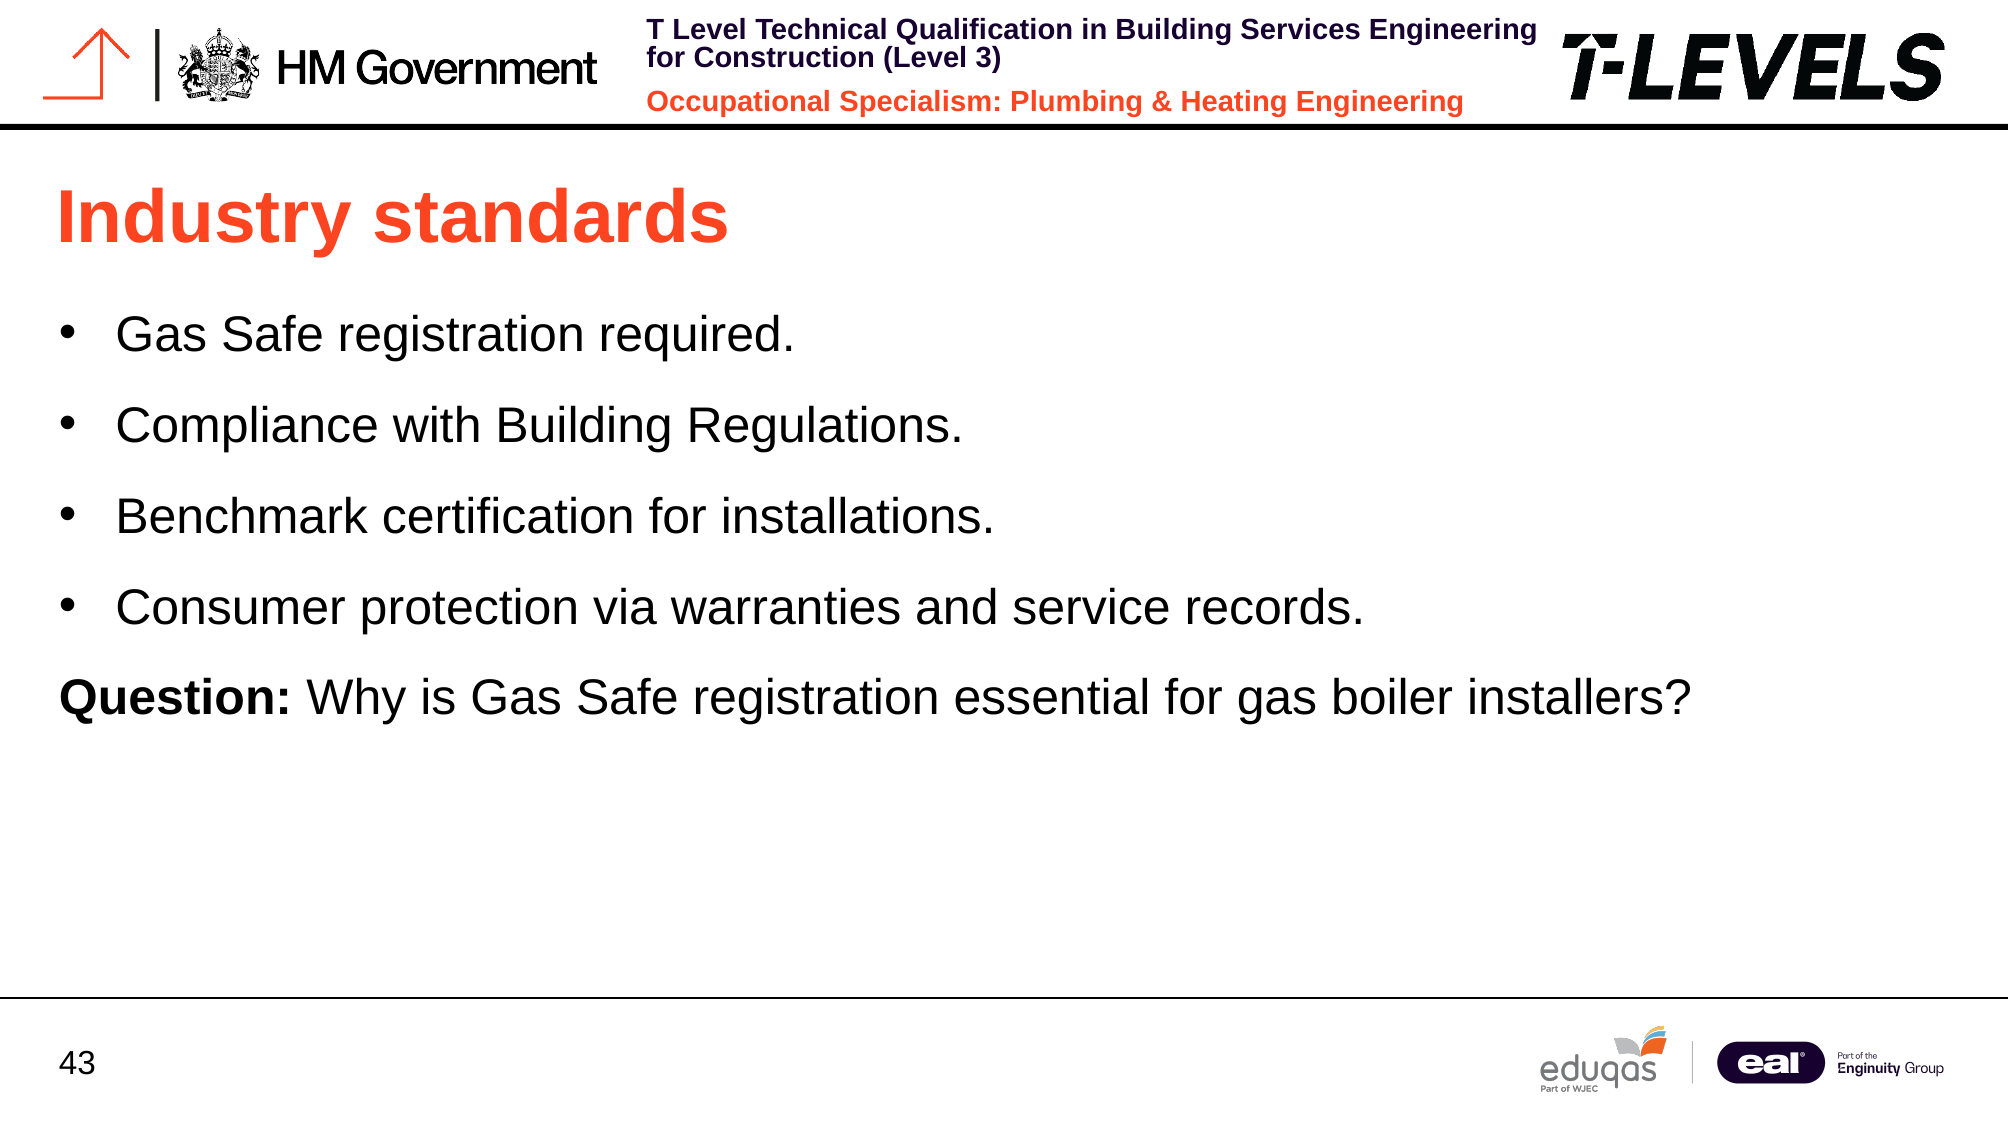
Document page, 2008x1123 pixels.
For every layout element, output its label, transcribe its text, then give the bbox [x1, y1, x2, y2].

picture [1535, 1021, 1949, 1097]
list Gas Safe registration required. Compliance with Building Regulations. Benchmark certification for installations. Consumer protection via warranties and service records. Question: Why is Gas Safe registration essential for gas boiler installers? [59, 295, 1949, 975]
picture [38, 27, 136, 100]
title Industry standards [41, 111, 1949, 314]
picture [155, 28, 597, 102]
picture [1543, 25, 1964, 108]
